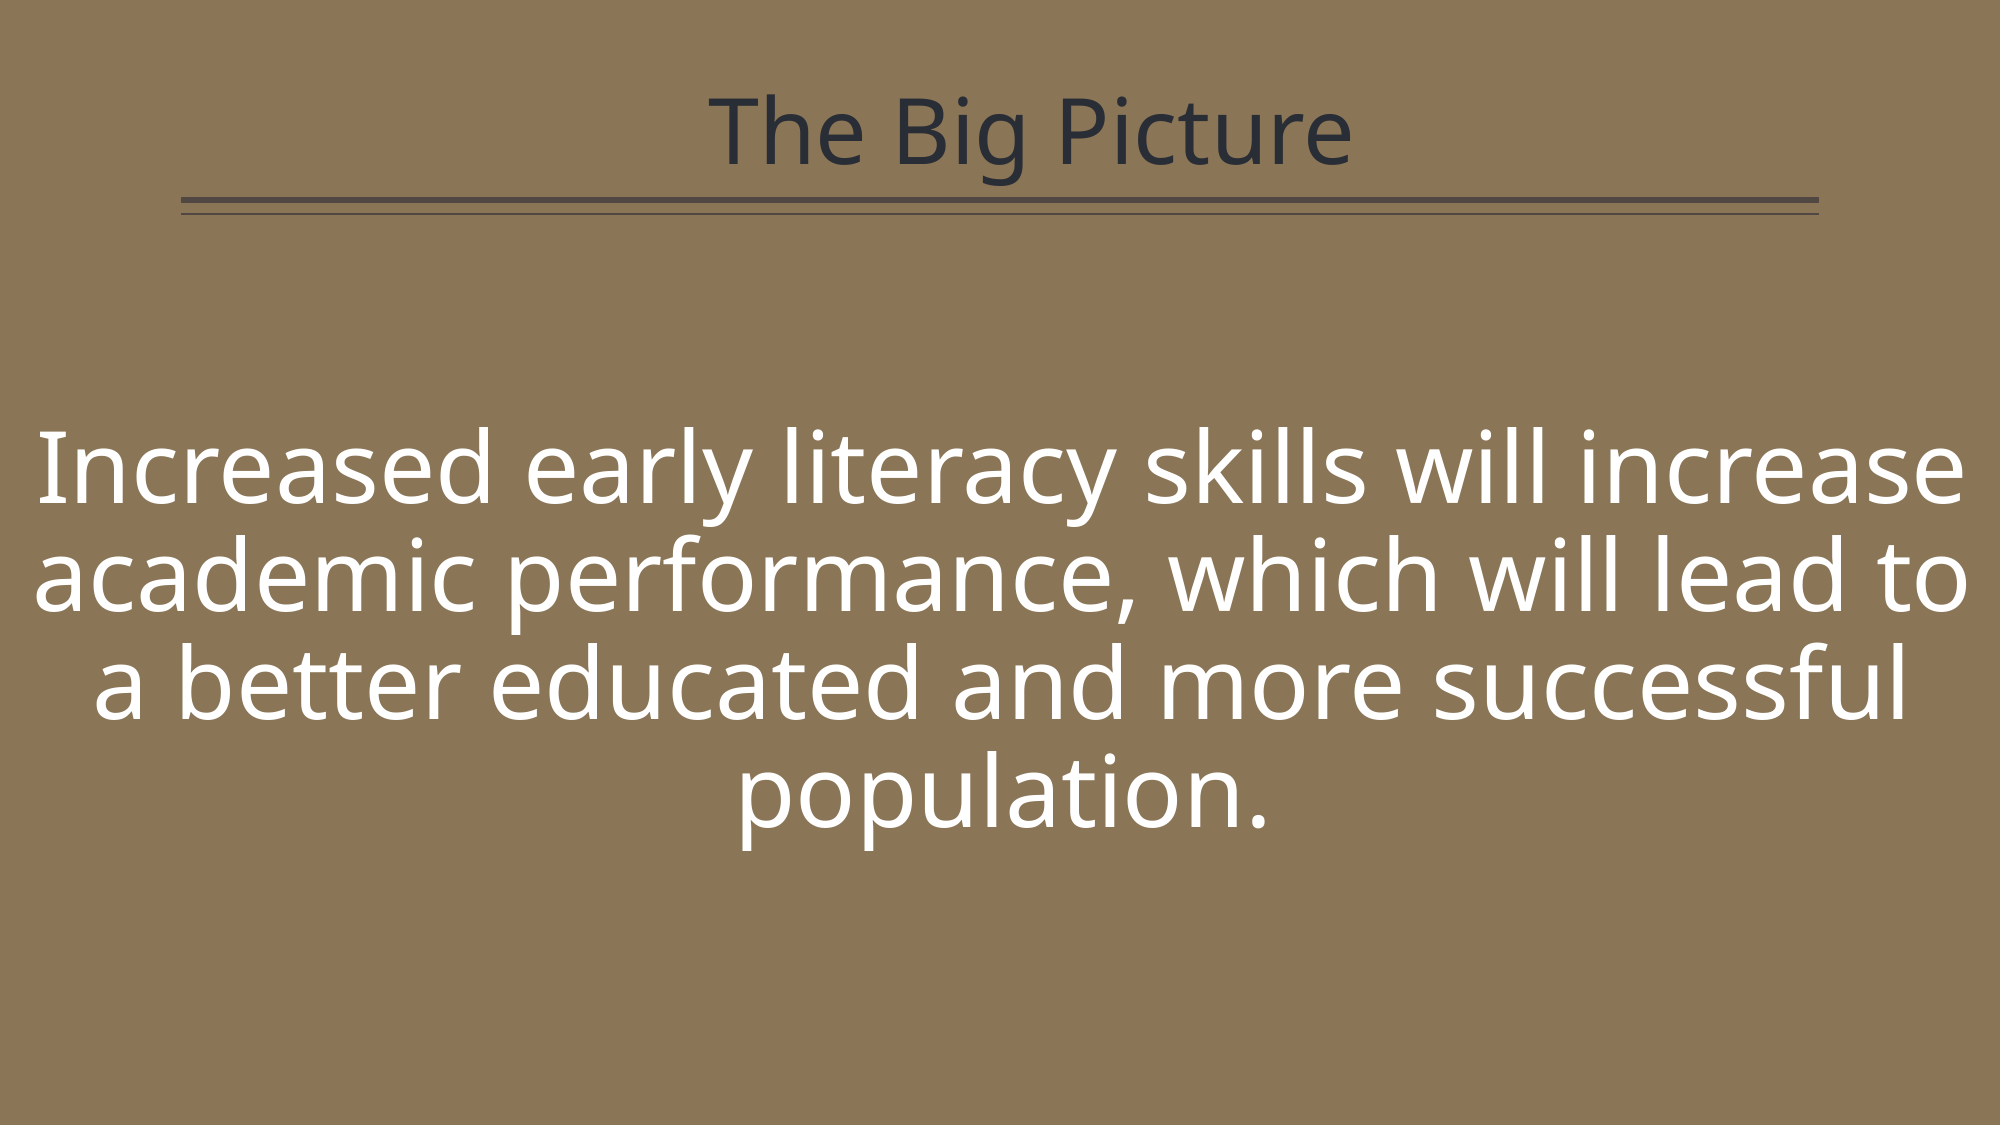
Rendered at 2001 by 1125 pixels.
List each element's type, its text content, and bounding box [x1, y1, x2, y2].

title The Big Picture [178, 12, 1886, 193]
list Increased early literacy skills will increase academic performance, which will lead to a better educated and more successful population. [28, 409, 1978, 887]
